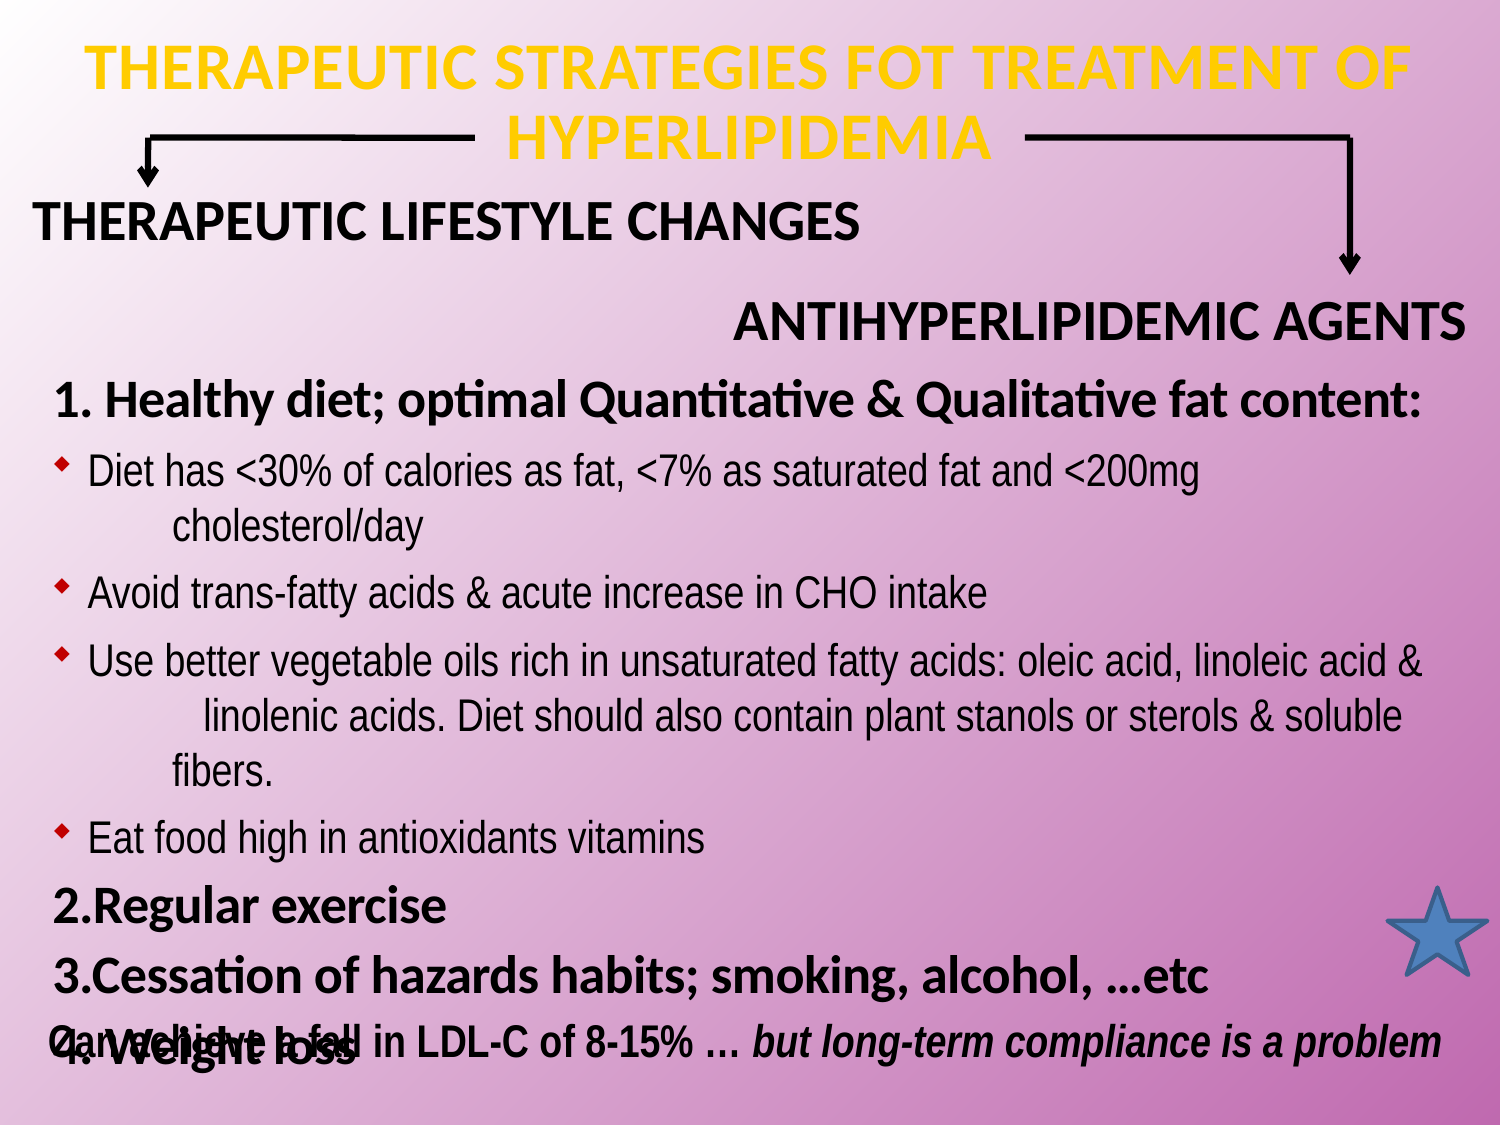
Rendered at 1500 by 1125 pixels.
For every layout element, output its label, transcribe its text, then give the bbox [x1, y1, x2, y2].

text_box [147, 137, 476, 188]
text_box THERAPEUTIC STRATEGIES FOT TREATMENT OF HYPERLIPIDEMIA [0, 24, 1500, 181]
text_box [1024, 137, 1351, 276]
text_box ANTIHYPERLIPIDEMIC AGENTS [719, 275, 1483, 360]
text_box 1. Healthy diet; optimal Quantitative & Qualitative fat content: Diet has <30% of calories as fat, <7% as saturated fat and <200mg cholesterol/day Avoid trans-fatty acids & acute increase in CHO intake Use better vegetable oils rich in unsaturated fatty acids: oleic acid, linoleic acid & linolenic acids. Diet should also contain plant stanols or sterols & soluble fibers. Eat food high in antioxidants vitamins 2.Regular exercise 3.Cessation of hazards habits; smoking, alcohol, …etc 4. Weight loss [37, 362, 1475, 975]
text_box [1385, 885, 1490, 977]
text_box THERAPEUTIC LIFESTYLE CHANGES [17, 174, 876, 260]
text_box Can achieve a fall in LDL-C of 8-15% … but long-term compliance is a problem [33, 1004, 1469, 1074]
